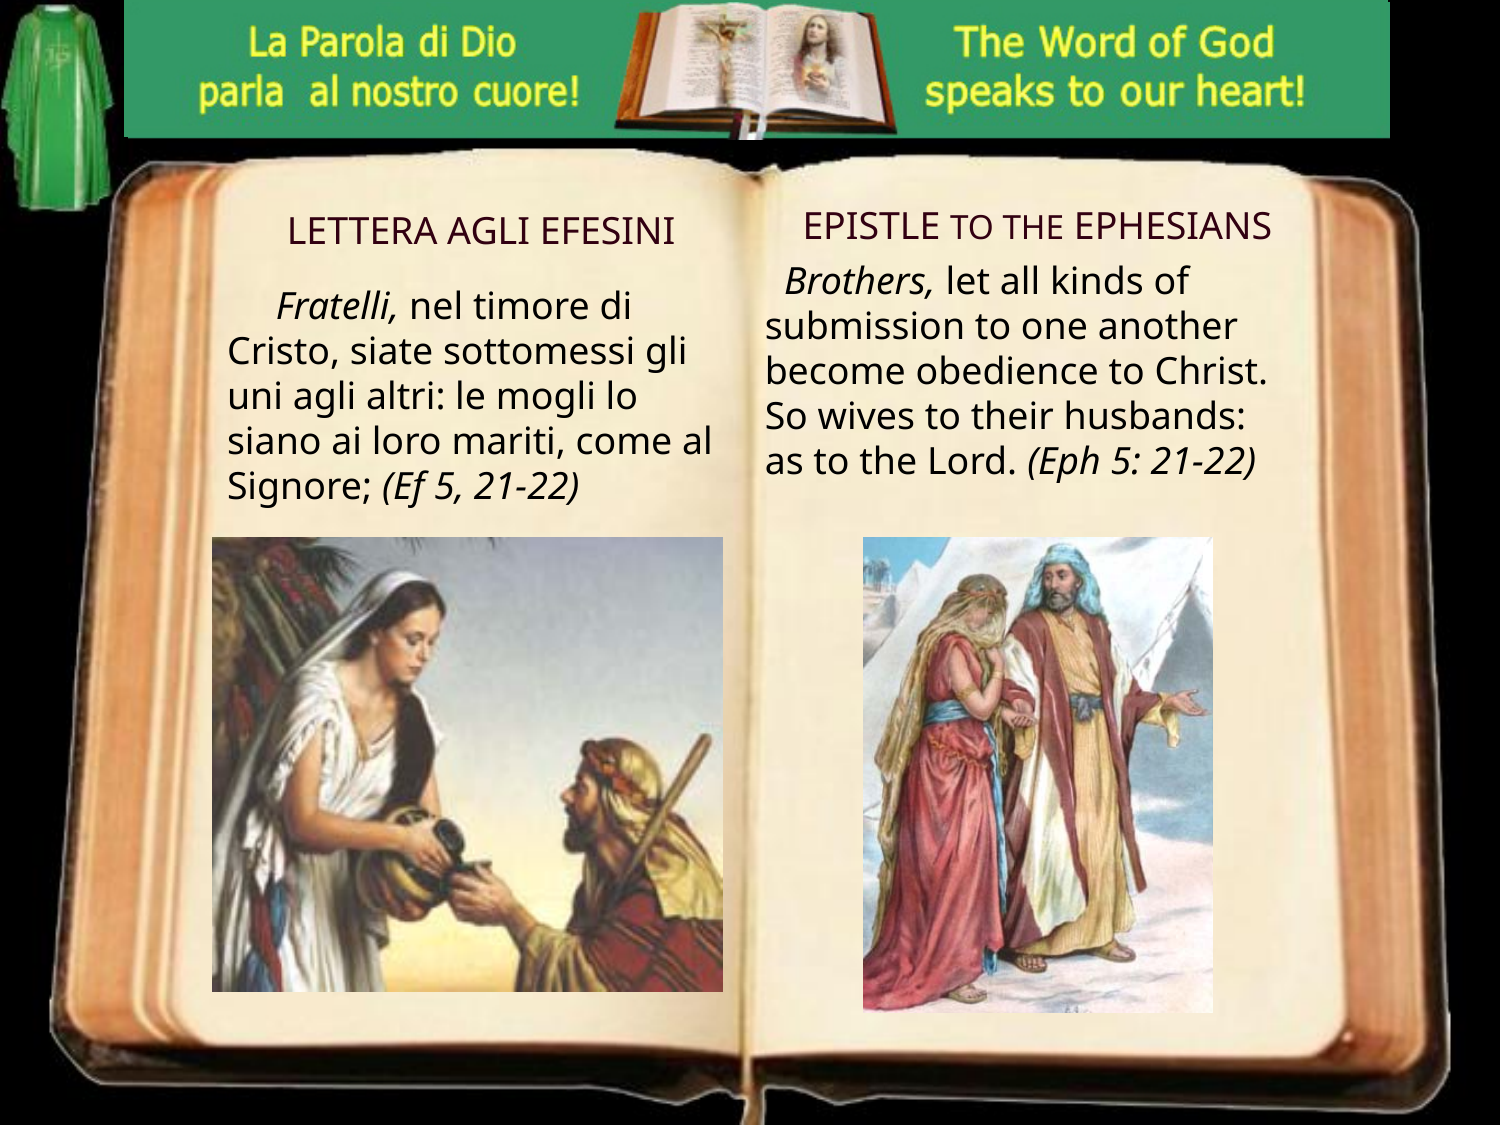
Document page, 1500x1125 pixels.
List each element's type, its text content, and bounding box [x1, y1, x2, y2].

text_box LETTERA AGLI EFESINI [224, 199, 738, 260]
text_box Fratelli, nel timore di Cristo, siate sottomessi gli uni agli altri: le mogli lo siano ai loro mariti, come al Signore; (Ef 5, 21-22) [212, 274, 750, 515]
picture [0, 0, 1500, 1125]
text_box [124, 0, 1388, 137]
title EPISTLE TO THE EPHESIANS [699, 187, 1375, 263]
text_box Brothers, let all kinds of submission to one another become obedience to Christ. So wives to their husbands: as to the Lord. (Eph 5: 21-22) [750, 249, 1300, 490]
